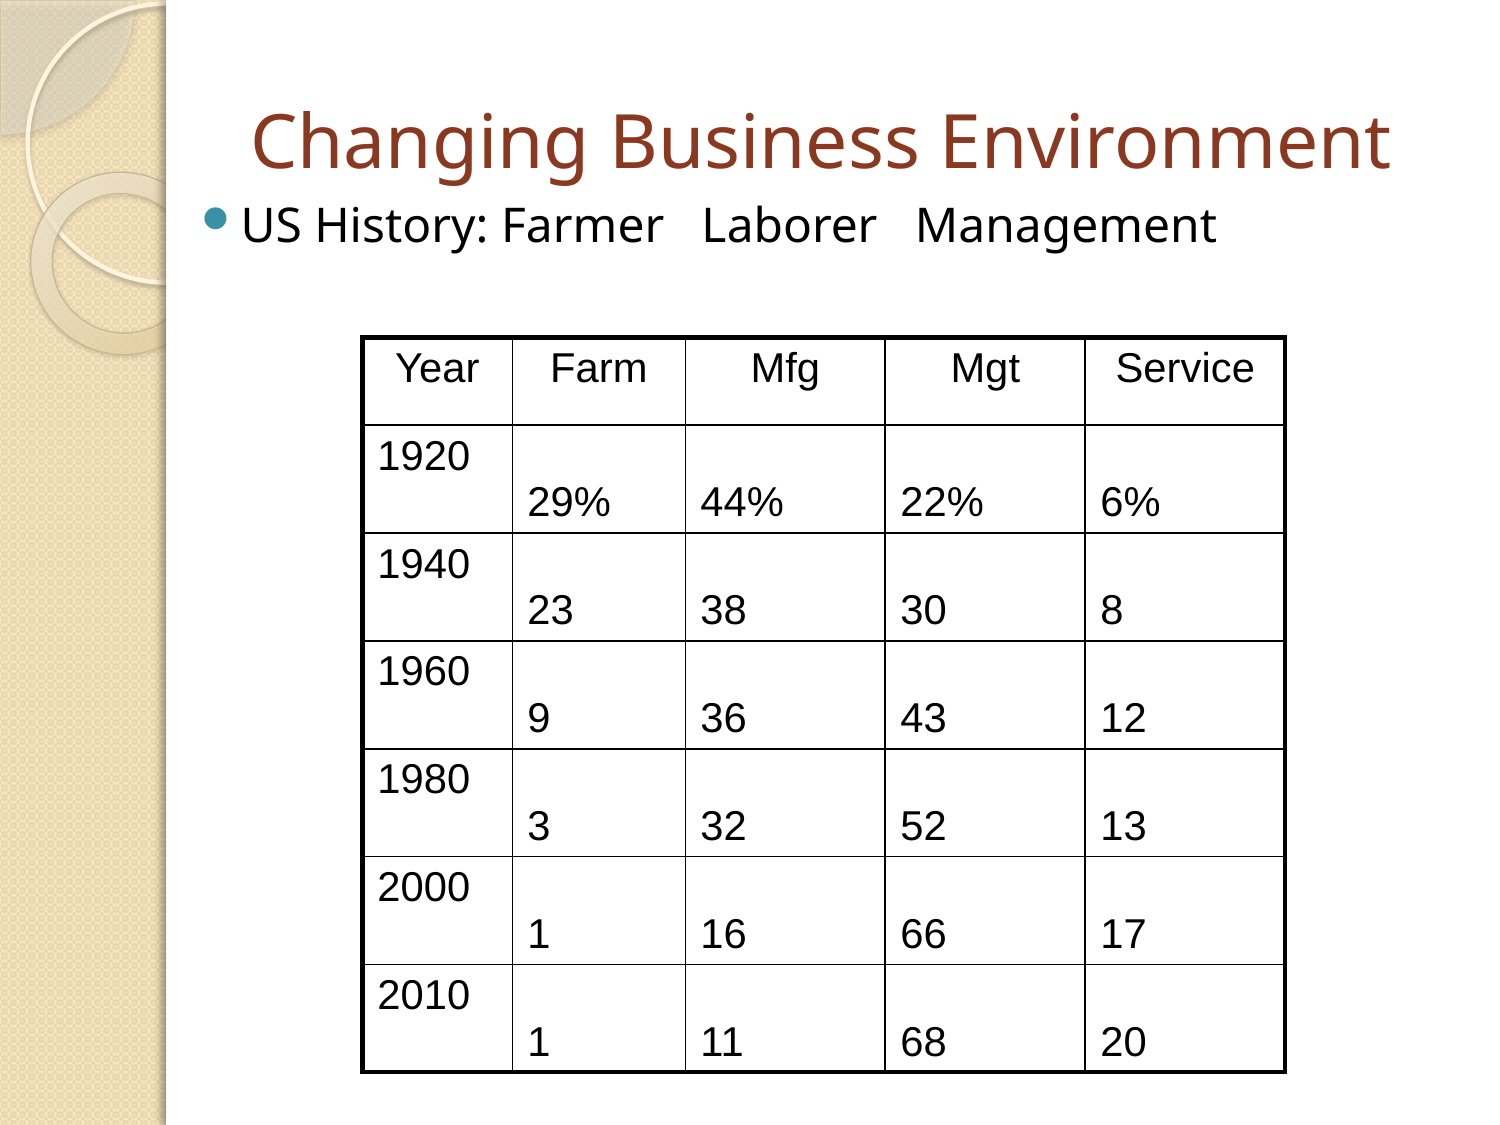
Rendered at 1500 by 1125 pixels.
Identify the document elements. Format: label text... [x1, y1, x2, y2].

table_cell 23 [513, 534, 685, 640]
table_cell 1960 [365, 642, 512, 748]
table_cell 44% [686, 426, 884, 532]
table_cell 3 [513, 750, 685, 856]
table_cell 38 [686, 534, 884, 640]
table_cell 29% [513, 426, 685, 532]
table_cell 20 [1086, 965, 1283, 1070]
table_header Service [1086, 340, 1283, 424]
table_header Mfg [686, 340, 884, 424]
title Changing Business Environment [235, 45, 1466, 233]
table_cell 68 [886, 965, 1084, 1070]
table_cell 22% [886, 426, 1084, 532]
table_cell 9 [513, 642, 685, 748]
table_cell 1980 [365, 750, 512, 856]
table_cell 8 [1086, 534, 1283, 640]
table_header Farm [513, 340, 685, 424]
table_cell 36 [686, 642, 884, 748]
table_cell 17 [1086, 857, 1283, 964]
table_cell 66 [886, 857, 1084, 964]
table_cell 2010 [365, 965, 512, 1070]
table_header Year [365, 340, 512, 424]
table_cell 6% [1086, 426, 1283, 532]
table_cell 1920 [365, 426, 512, 532]
table_cell 11 [686, 965, 884, 1070]
list US History: Farmer Laborer Management [174, 187, 1363, 288]
table_cell 52 [886, 750, 1084, 856]
table_cell 1940 [365, 534, 512, 640]
table_cell 43 [886, 642, 1084, 748]
table_cell 1 [513, 965, 685, 1070]
table_cell 16 [686, 857, 884, 964]
table_header Mgt [886, 340, 1084, 424]
table_cell 1 [513, 857, 685, 964]
table_cell 12 [1086, 642, 1283, 748]
table_cell 2000 [365, 857, 512, 964]
table_cell 32 [686, 750, 884, 856]
table_cell 30 [886, 534, 1084, 640]
table_cell 13 [1086, 750, 1283, 856]
